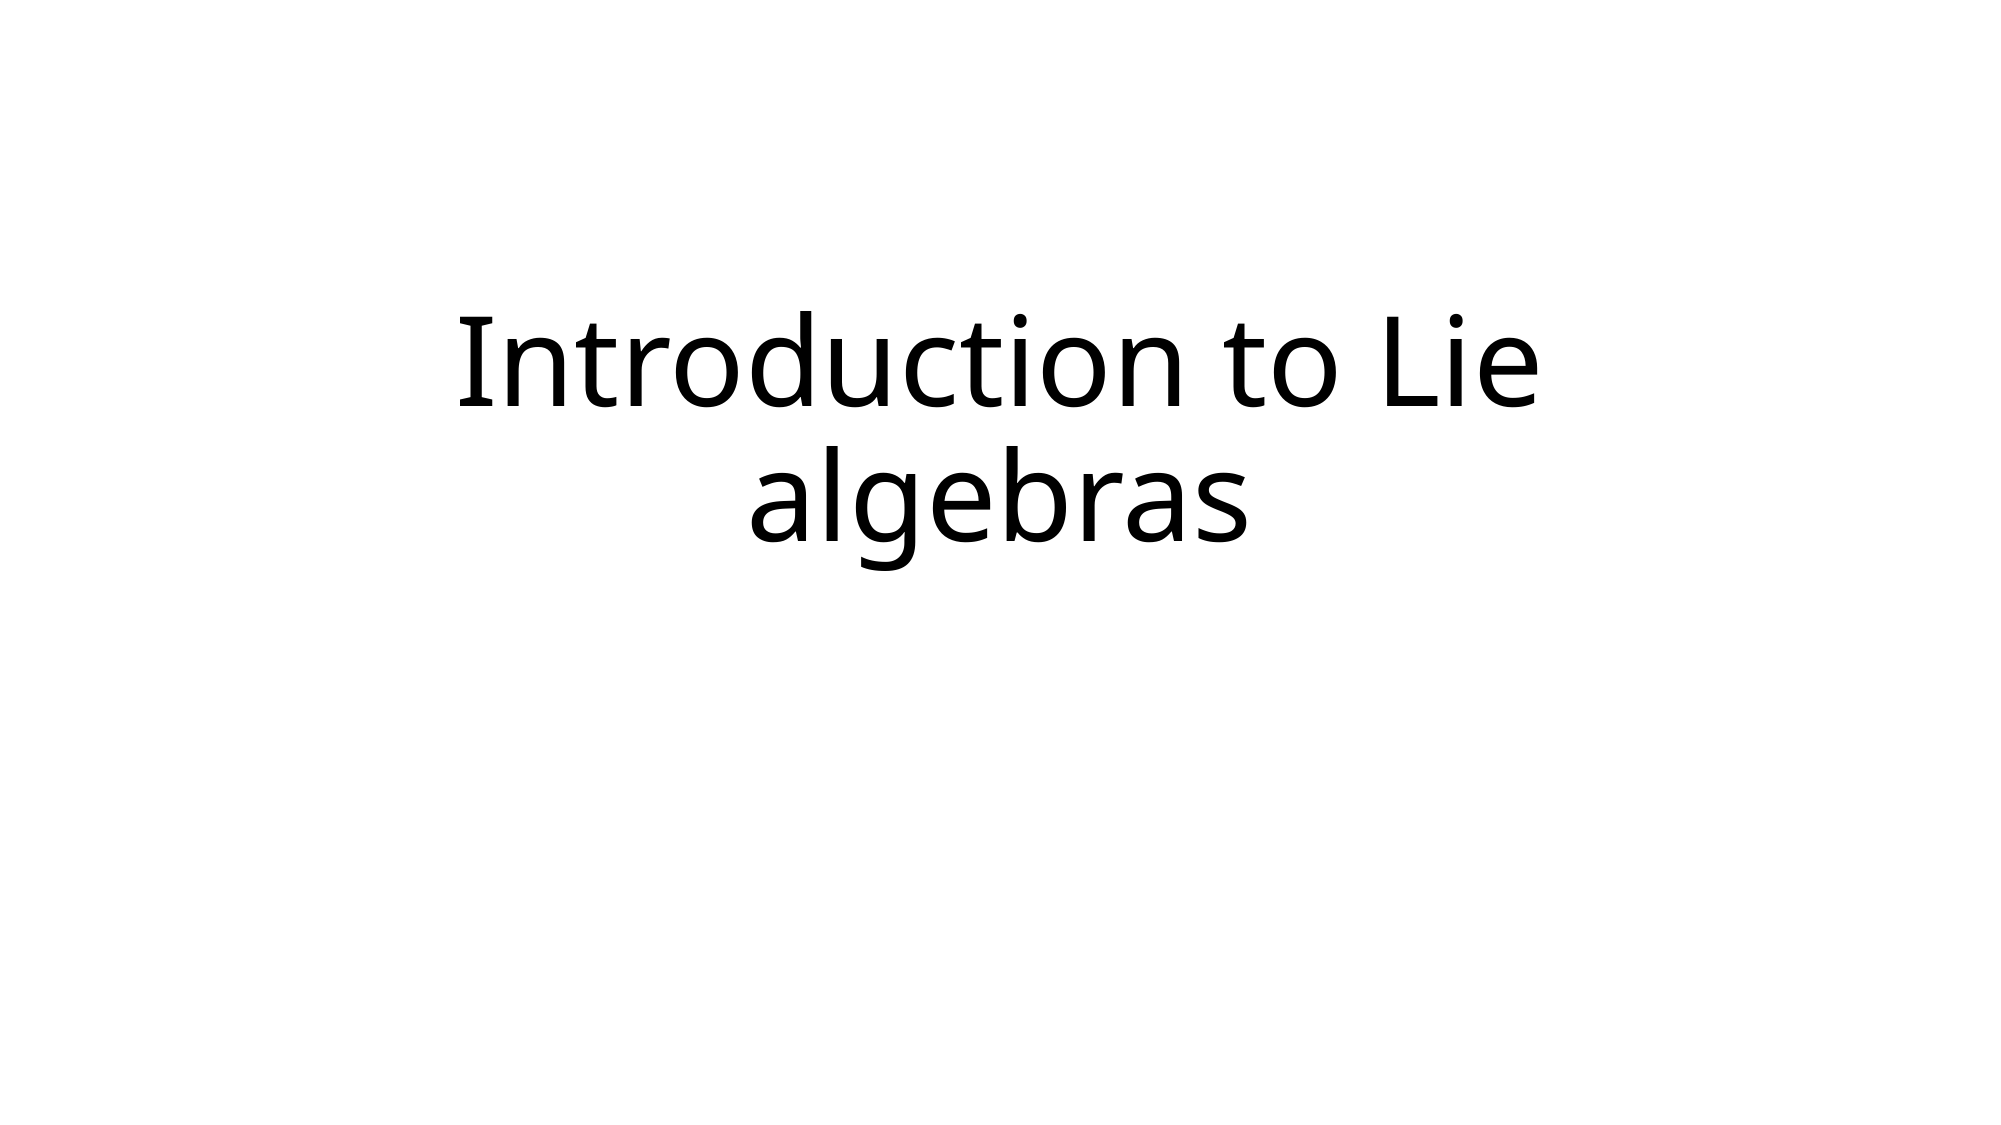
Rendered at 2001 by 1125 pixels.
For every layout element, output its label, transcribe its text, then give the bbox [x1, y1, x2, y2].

title Introduction to Lie algebras [249, 184, 1750, 576]
